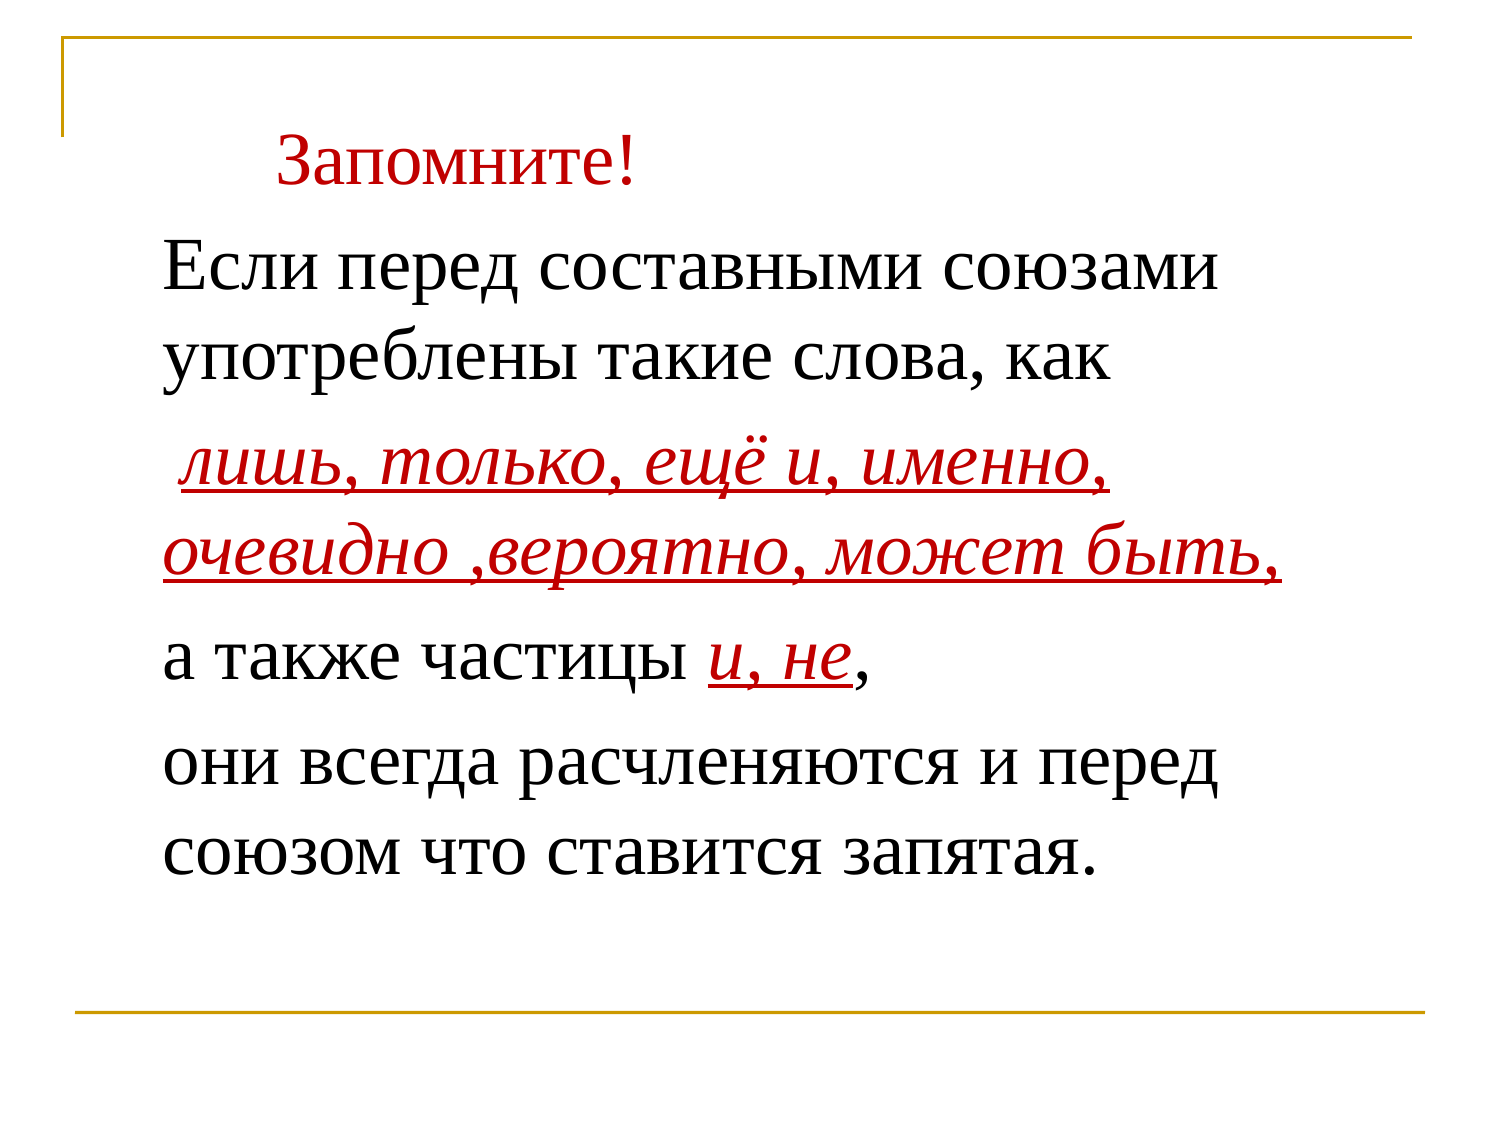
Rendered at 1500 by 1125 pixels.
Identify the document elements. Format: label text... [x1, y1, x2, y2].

subtitle Запомните! Если перед составными союзами употреблены такие слова, как лишь, только, ещё и, именно, очевидно ,вероятно, может быть, а также частицы и, не, они всегда расчленяются и перед союзом что ставится запятая. [147, 101, 1424, 1083]
